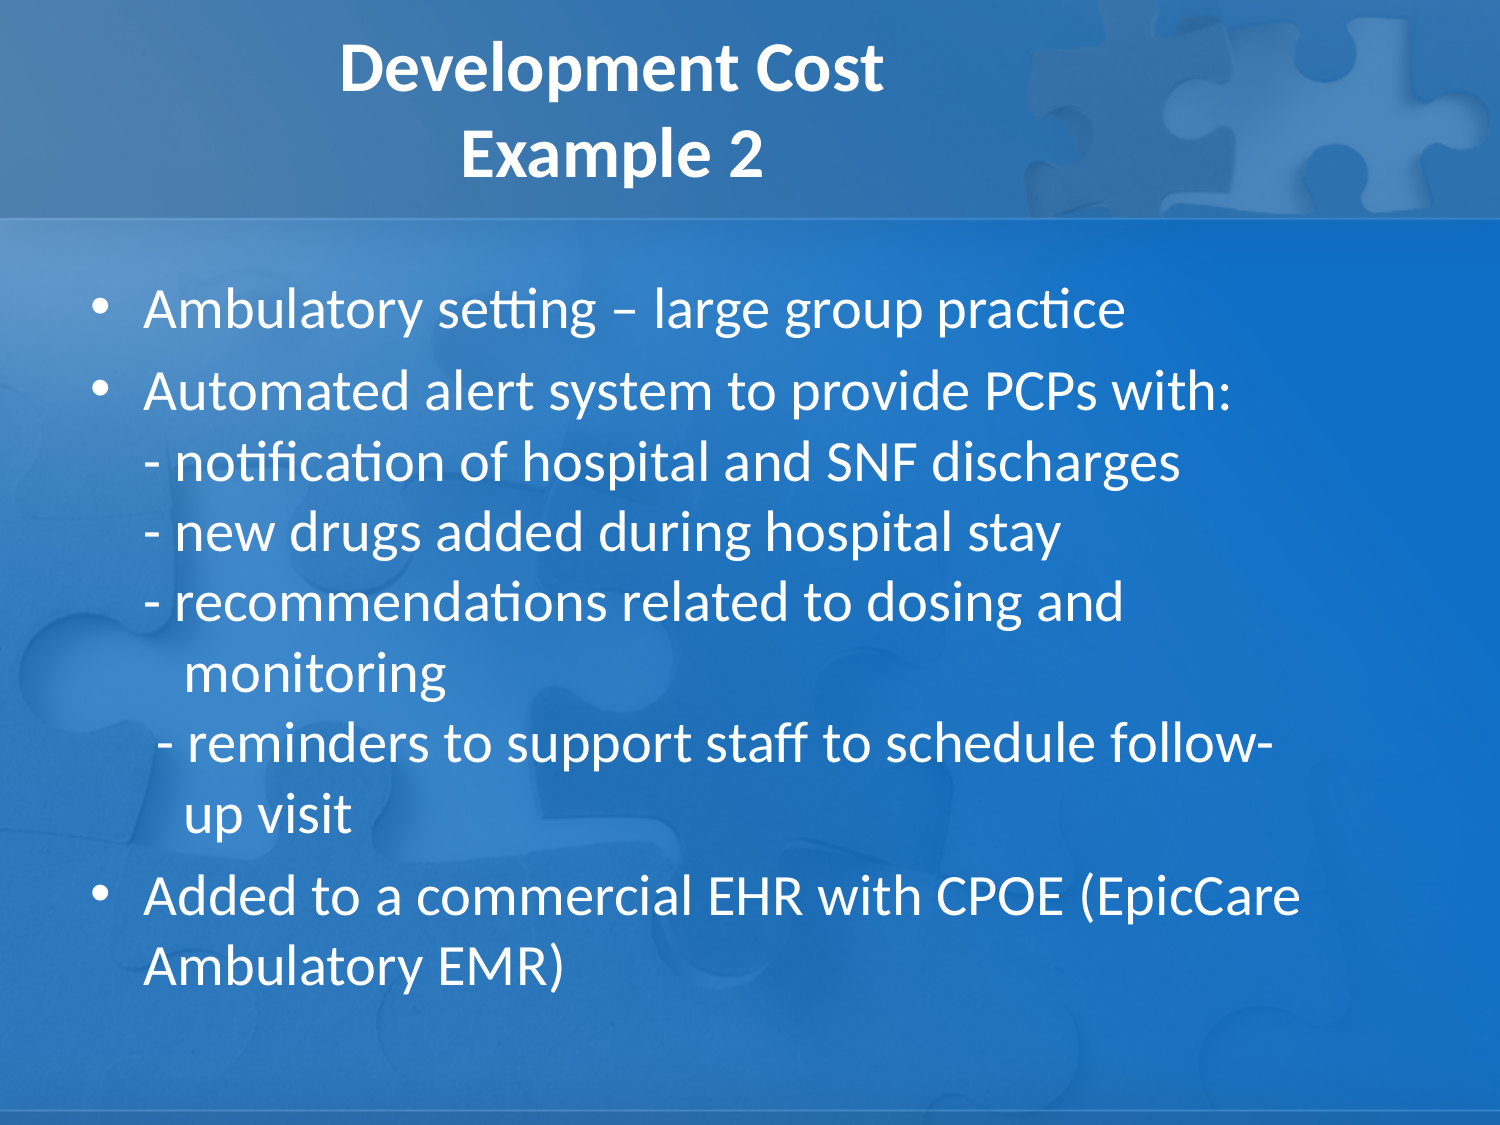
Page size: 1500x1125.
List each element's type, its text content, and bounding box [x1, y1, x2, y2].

list Ambulatory setting – large group practice Automated alert system to provide PCPs with: - notification of hospital and SNF discharges - new drugs added during hospital stay - recommendations related to dosing and monitoring - reminders to support staff to schedule follow- up visit Added to a commercial EHR with CPOE (EpicCare Ambulatory EMR) [75, 262, 1425, 1005]
picture [0, 0, 1500, 1125]
title Development Cost Example 2 [0, 12, 1225, 200]
